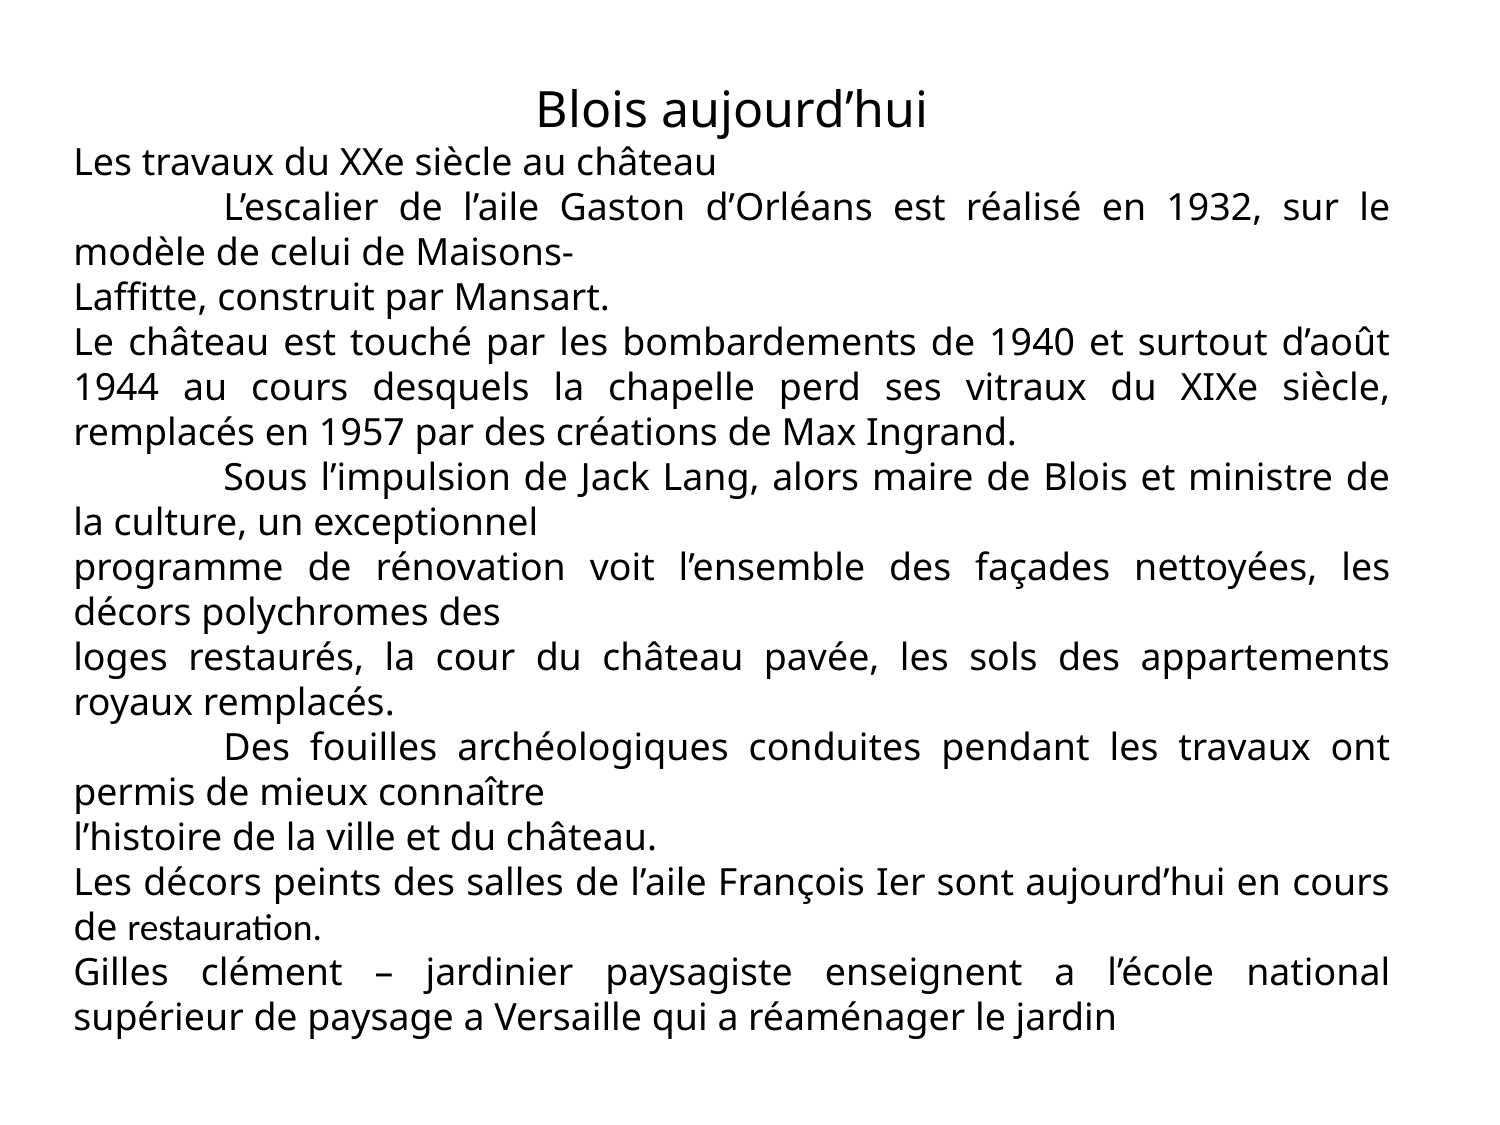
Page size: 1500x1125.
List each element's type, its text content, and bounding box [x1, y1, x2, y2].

text_box Blois aujourd’hui Les travaux du XXe siècle au château L’escalier de l’aile Gaston d’Orléans est réalisé en 1932, sur le modèle de celui de Maisons- Laffitte, construit par Mansart. Le château est touché par les bombardements de 1940 et surtout d’août 1944 au cours desquels la chapelle perd ses vitraux du XIXe siècle, remplacés en 1957 par des créations de Max Ingrand. Sous l’impulsion de Jack Lang, alors maire de Blois et ministre de la culture, un exceptionnel programme de rénovation voit l’ensemble des façades nettoyées, les décors polychromes des loges restaurés, la cour du château pavée, les sols des appartements royaux remplacés. Des fouilles archéologiques conduites pendant les travaux ont permis de mieux connaître l’histoire de la ville et du château. Les décors peints des salles de l’aile François Ier sont aujourd’hui en cours de restauration. Gilles clément – jardinier paysagiste enseignent a l’école national supérieur de paysage a Versaille qui a réaménager le jardin [58, 70, 1407, 1045]
